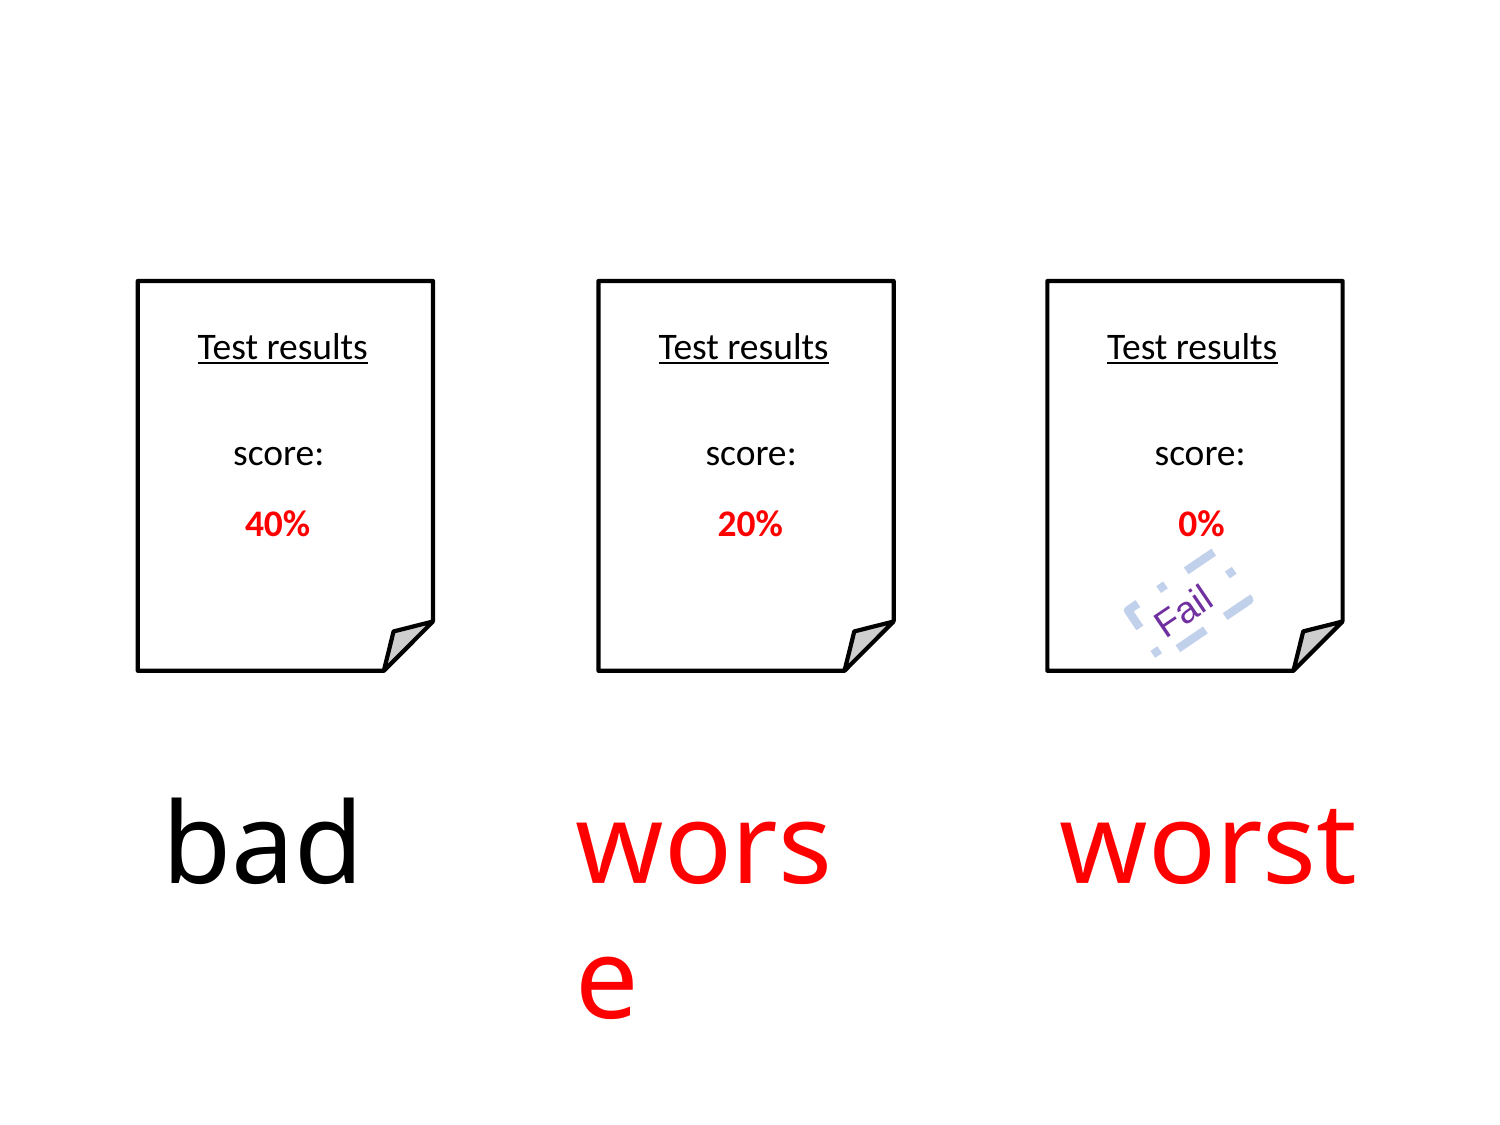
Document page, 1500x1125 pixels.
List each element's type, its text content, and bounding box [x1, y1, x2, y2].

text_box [1045, 278, 1346, 674]
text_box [135, 278, 436, 674]
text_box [596, 278, 897, 674]
text_box bad [147, 763, 396, 913]
text_box worse [560, 763, 904, 1048]
text_box worst [1045, 763, 1388, 913]
